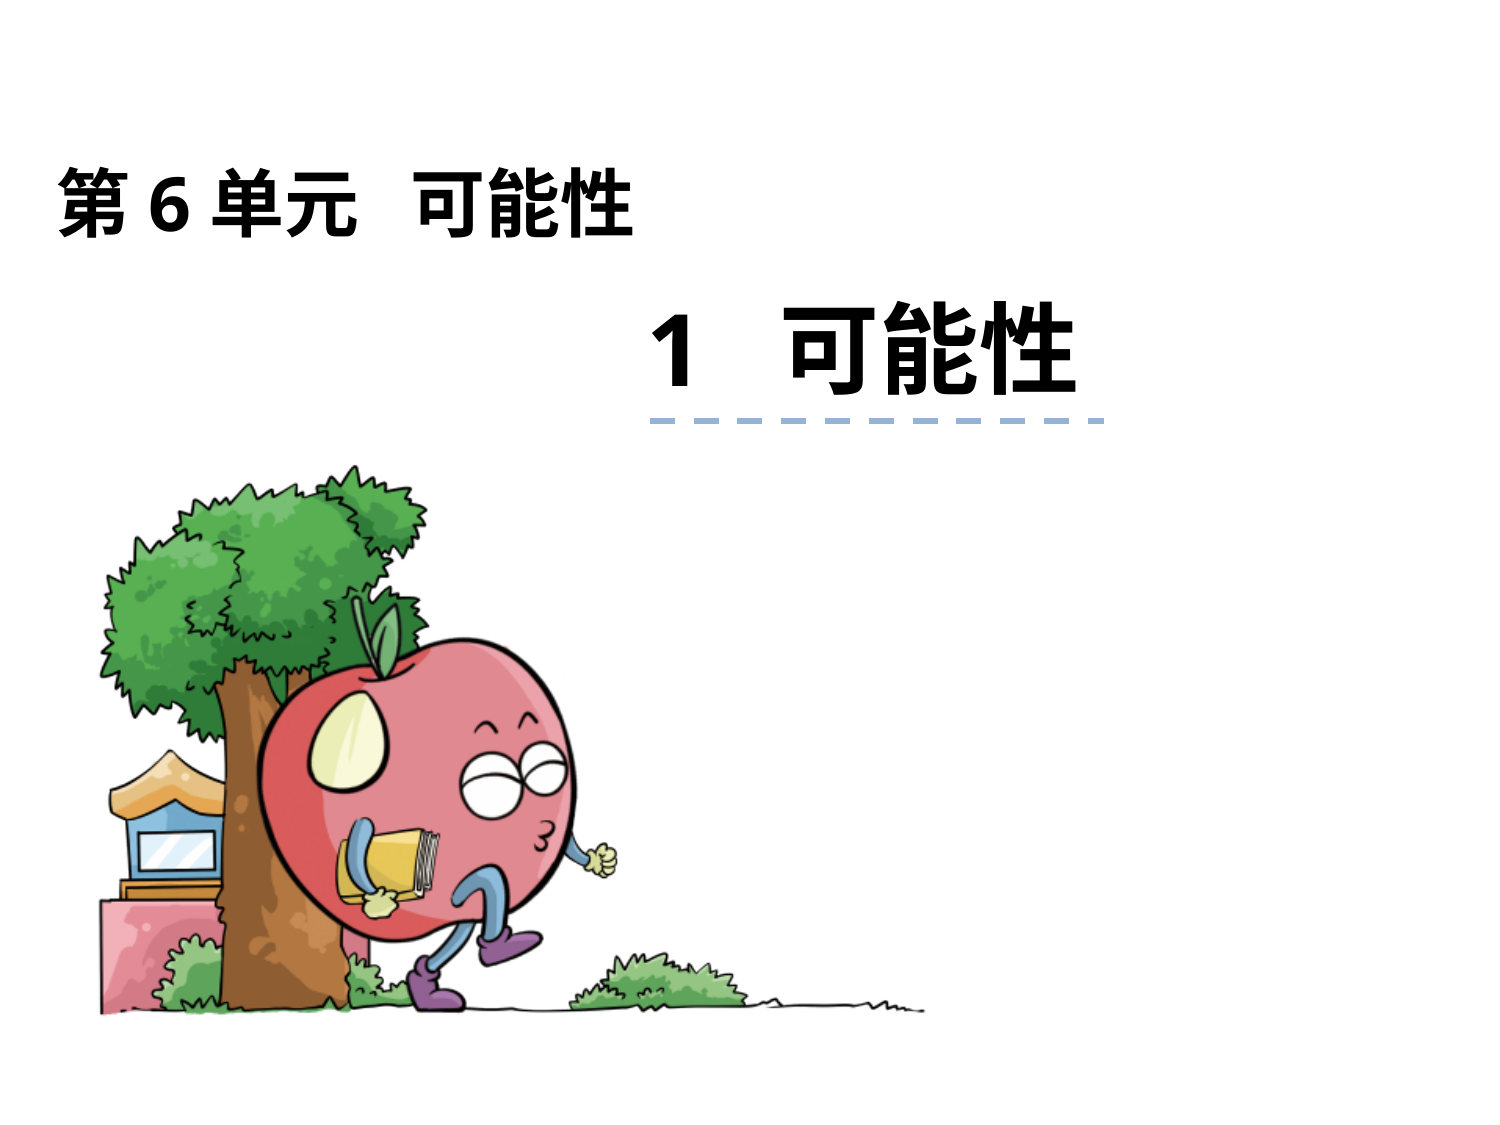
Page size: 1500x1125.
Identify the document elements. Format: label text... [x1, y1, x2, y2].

text_box 第6单元 可能性 [41, 148, 762, 254]
picture [88, 455, 937, 1035]
text_box 1 可能性 [631, 278, 1140, 414]
